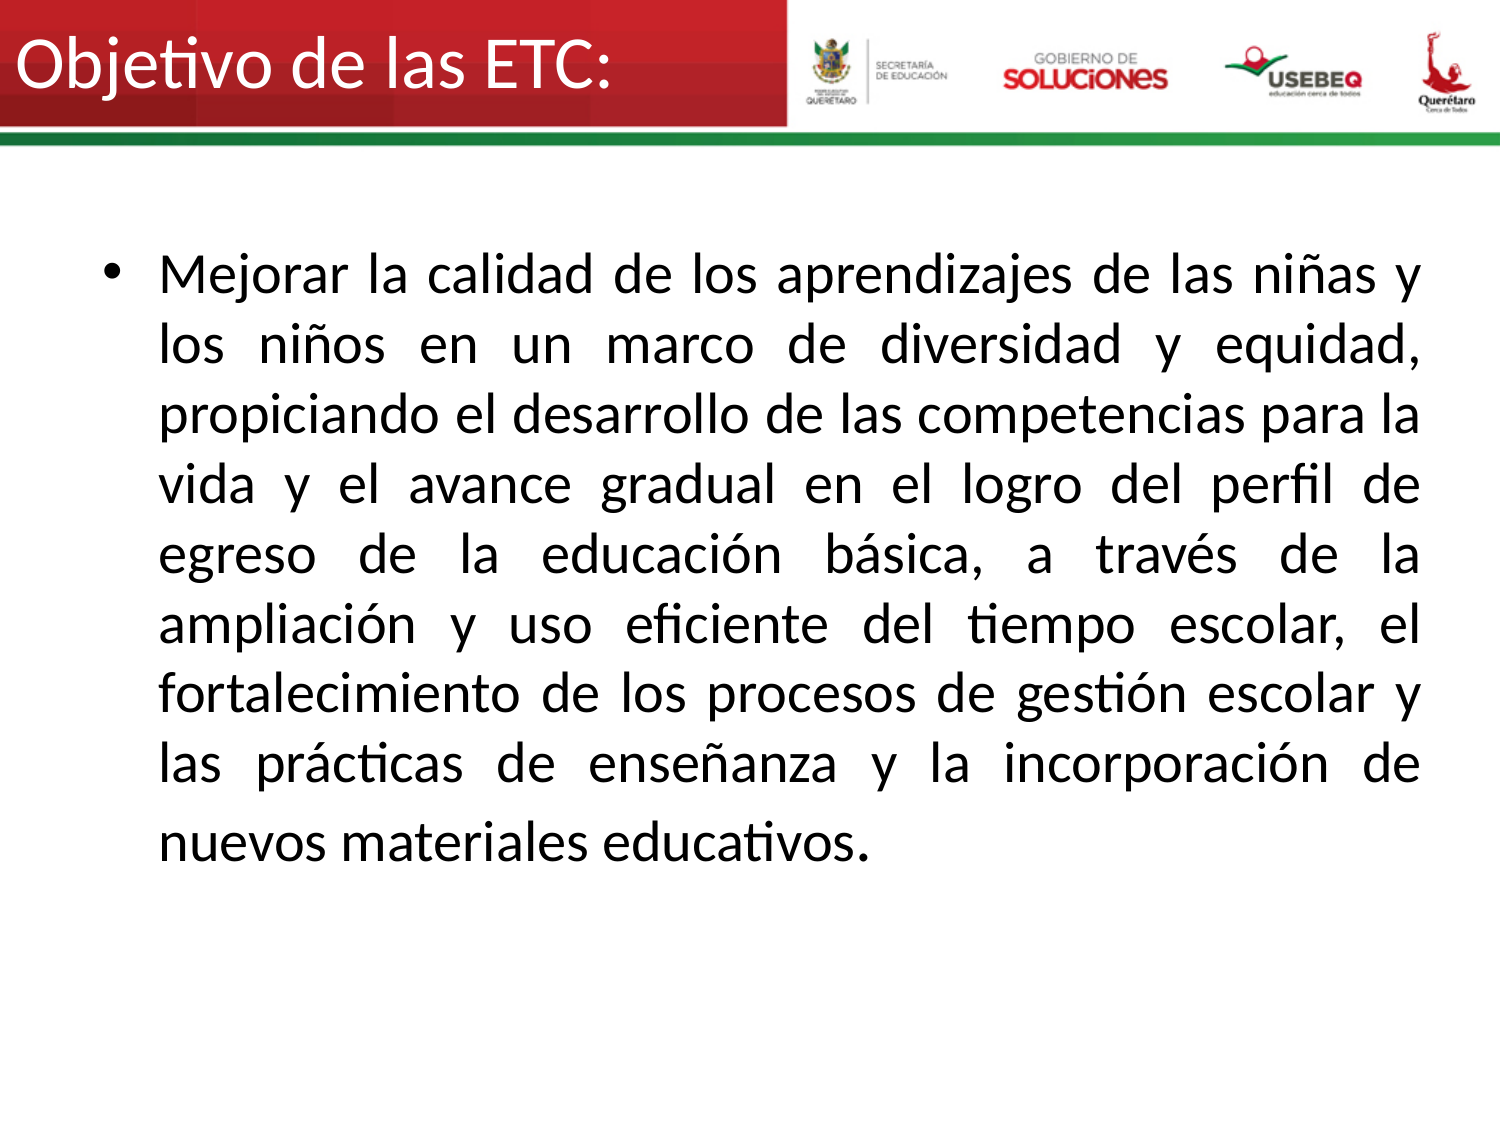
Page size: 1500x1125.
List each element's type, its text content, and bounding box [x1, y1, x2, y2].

title Objetivo de las ETC: [0, 0, 1073, 158]
list Mejorar la calidad de los aprendizajes de las niñas y los niños en un marco de diversidad y equidad, propiciando el desarrollo de las competencias para la vida y el avance gradual en el logro del perfil de egreso de la educación básica, a través de la ampliación y uso eficiente del tiempo escolar, el fortalecimiento de los procesos de gestión escolar y las prácticas de enseñanza y la incorporación de nuevos materiales educativos. [87, 228, 1438, 884]
picture [0, 0, 1500, 1125]
